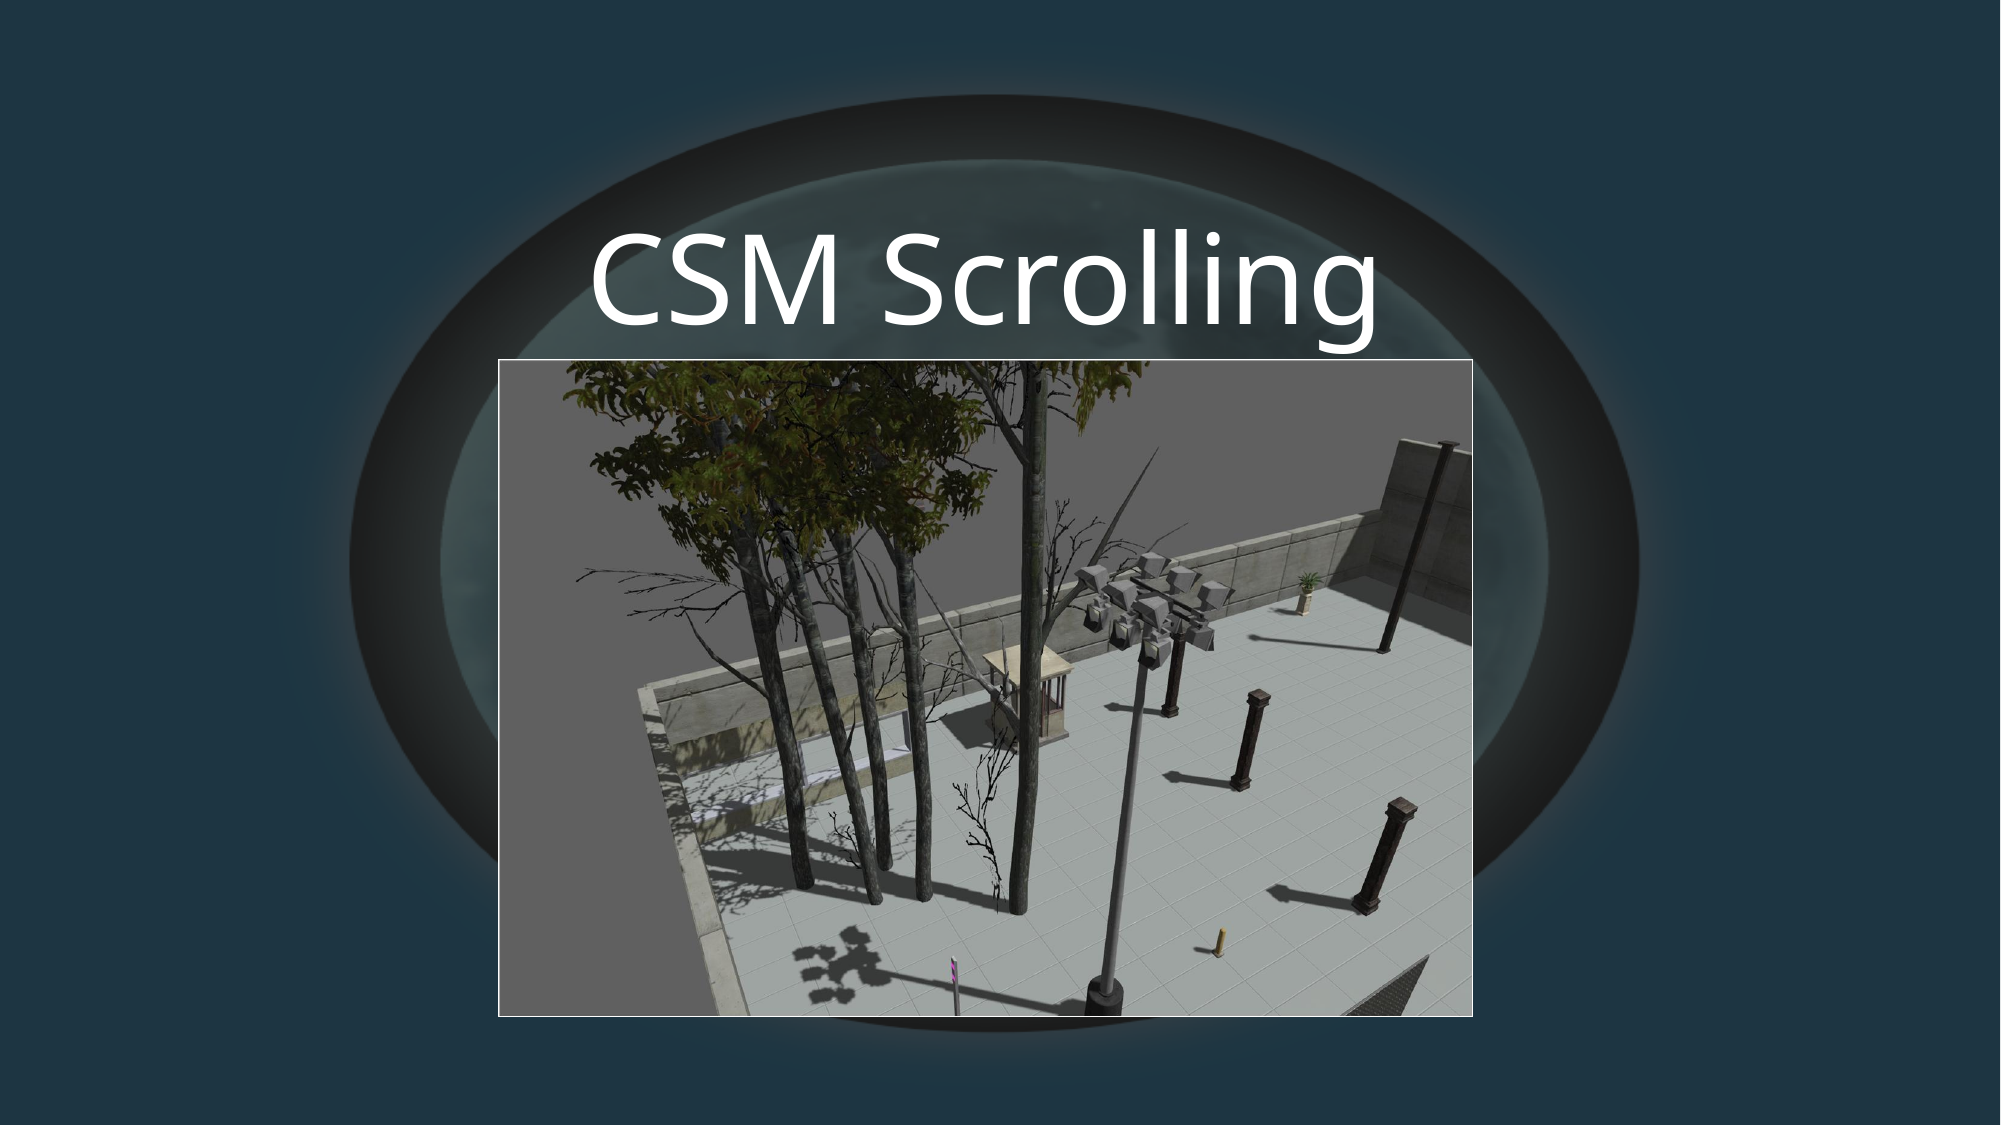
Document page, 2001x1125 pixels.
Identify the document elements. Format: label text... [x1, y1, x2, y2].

title CSM Scrolling [235, 146, 1736, 360]
picture [0, 0, 2001, 1125]
